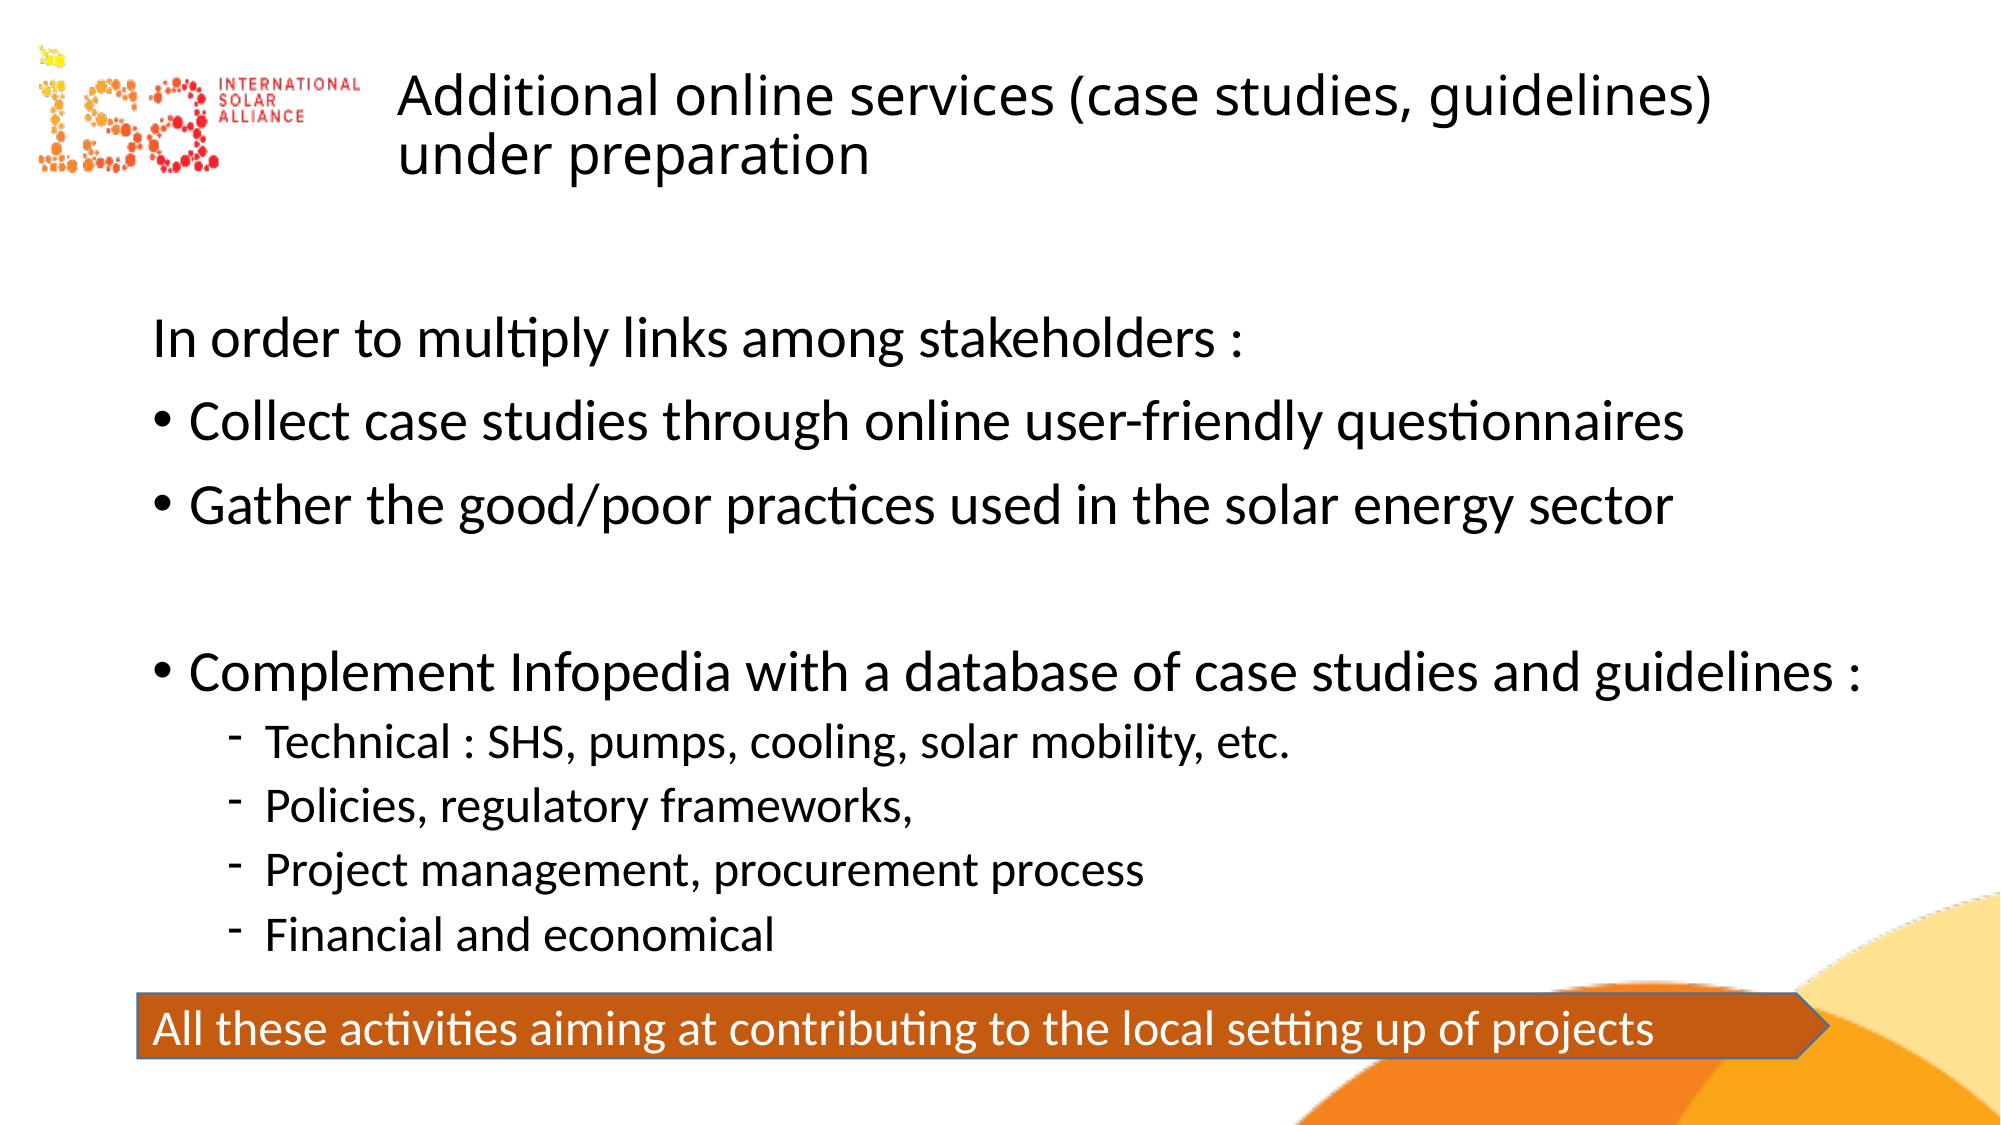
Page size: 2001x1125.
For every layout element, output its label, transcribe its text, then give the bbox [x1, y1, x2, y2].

list In order to multiply links among stakeholders : Collect case studies through online user-friendly questionnaires Gather the good/poor practices used in the solar energy sector Complement Infopedia with a database of case studies and guidelines : Technical : SHS, pumps, cooling, solar mobility, etc. Policies, regulatory frameworks, Project management, procurement process Financial and economical [137, 299, 1883, 994]
text_box All these activities aiming at contributing to the local setting up of projects [136, 992, 1831, 1060]
picture [38, 45, 360, 173]
title Additional online services (case studies, guidelines) under preparation [382, 59, 1863, 195]
picture [1137, 885, 2001, 1125]
